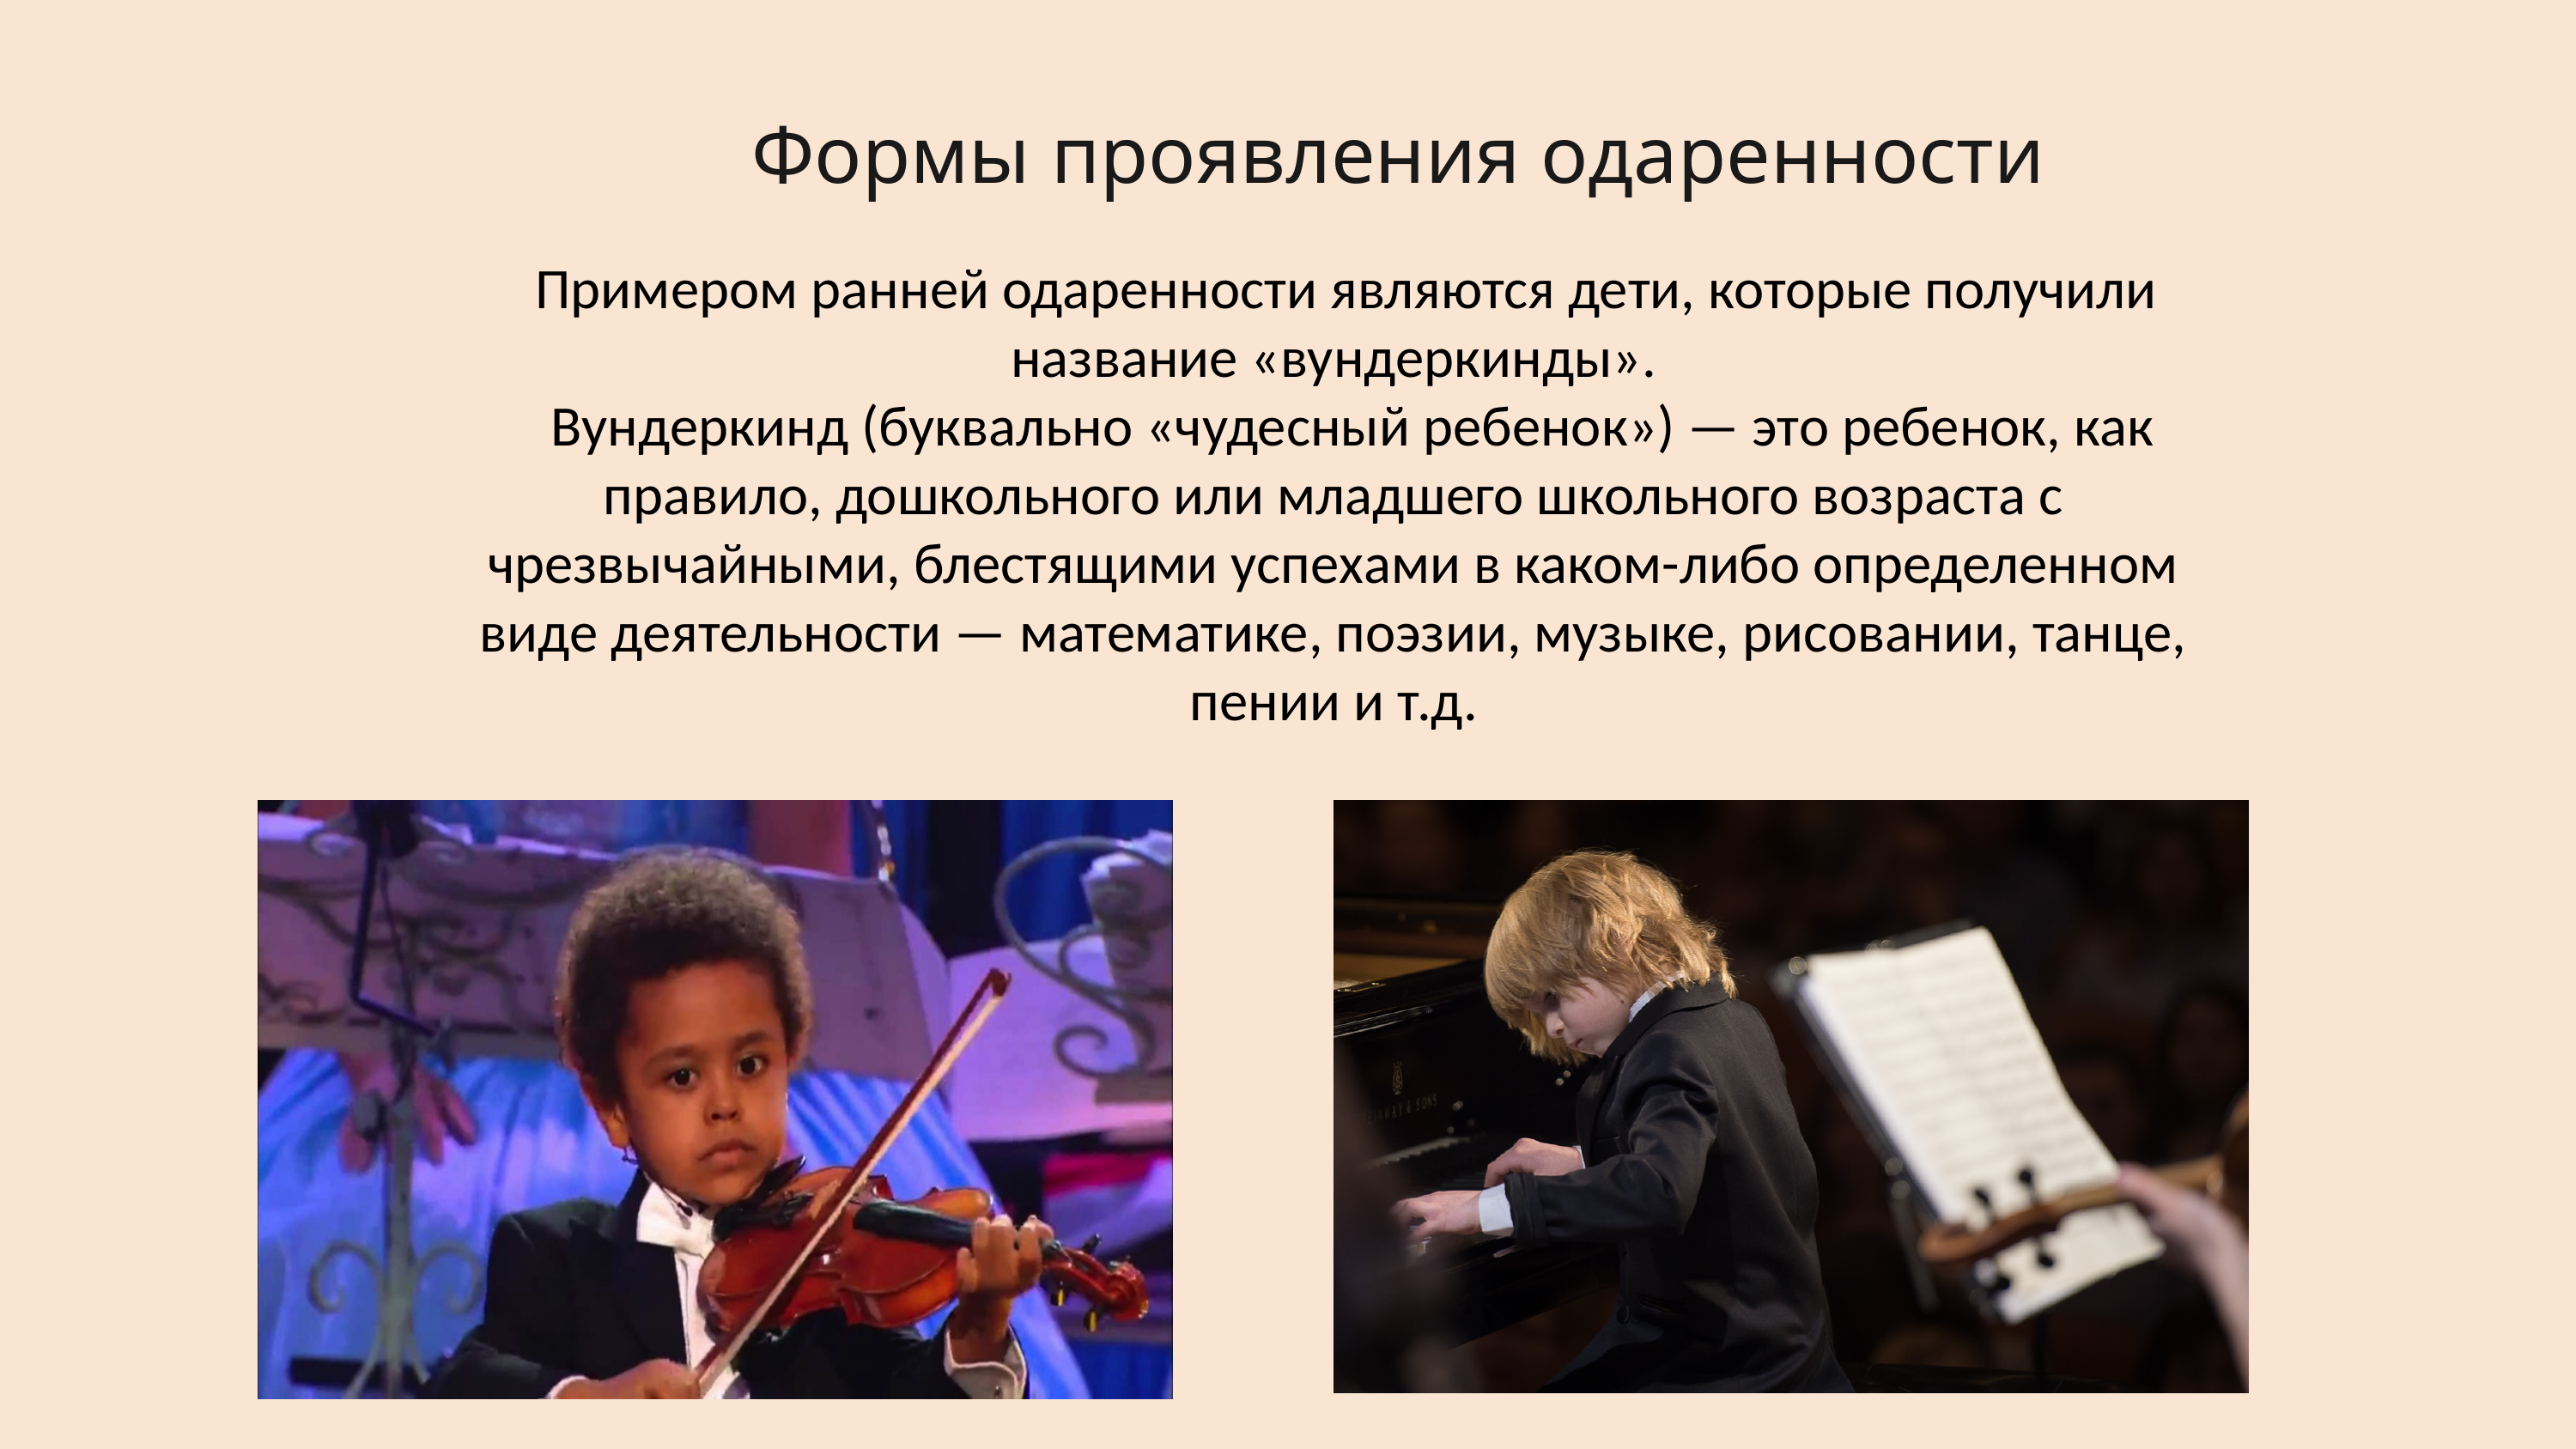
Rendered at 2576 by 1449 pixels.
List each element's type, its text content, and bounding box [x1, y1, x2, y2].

text_box Примером ранней одаренности являются дети, которые получили название «вундеркинды». Вундеркинд (буквально «чудесный ребенок») — это ребенок, как правило, дошкольного или младшего школьного возраста с чрезвычайными, блестящими успехами в каком-либо определенном виде деятельности — математике, поэзии, музыке, рисовании, танце, пении и т.д. [456, 245, 2212, 739]
picture [1334, 800, 2250, 1393]
text_box Формы проявления одаренности [750, 50, 2391, 199]
picture [257, 800, 1173, 1399]
